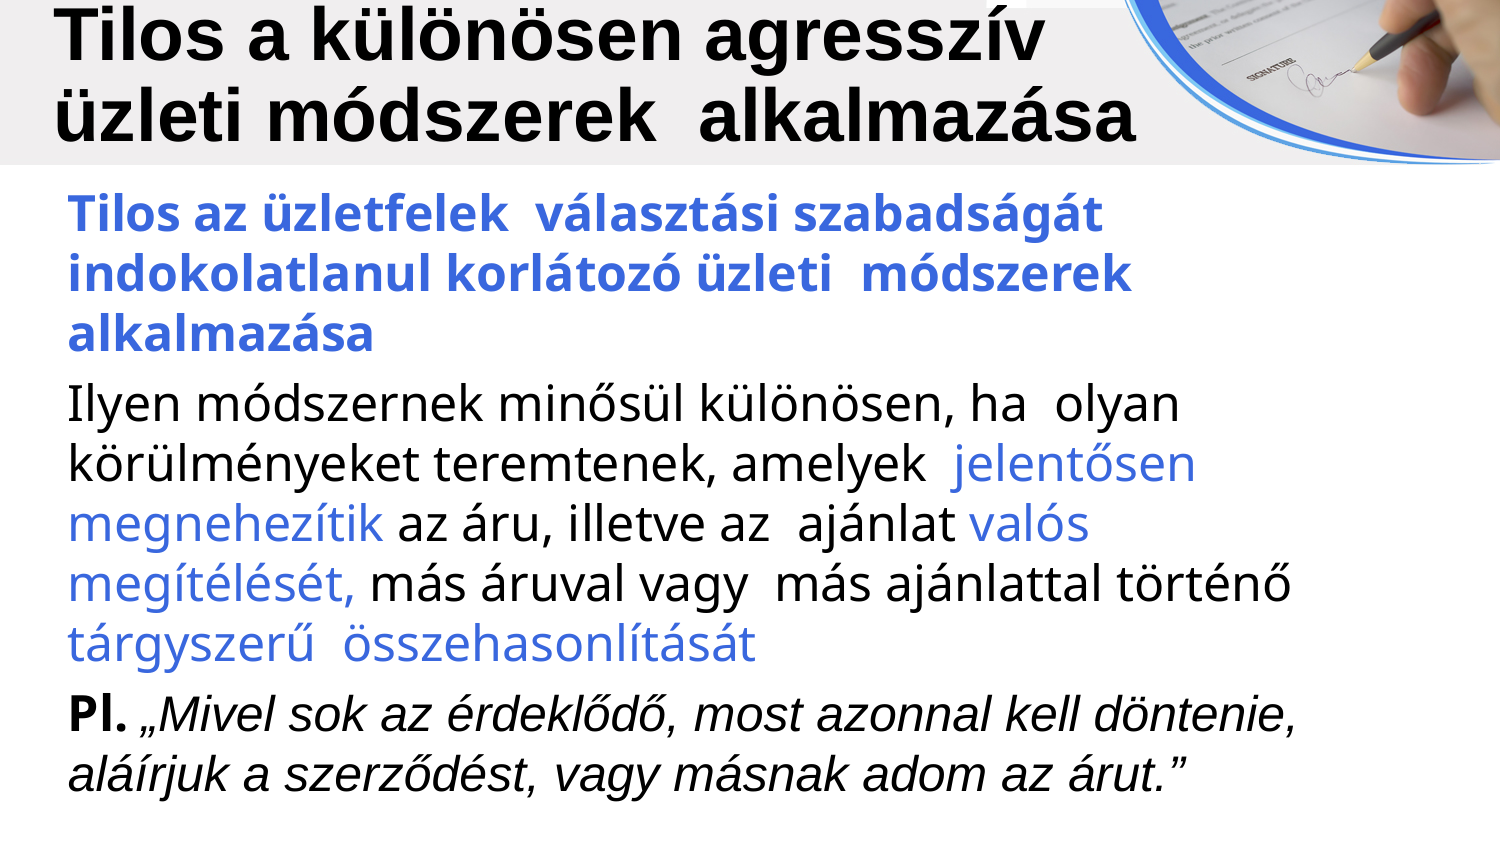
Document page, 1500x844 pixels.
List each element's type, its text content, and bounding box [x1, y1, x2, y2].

picture [0, 0, 1500, 844]
list Tilos a különösen agresszív üzleti módszerek alkalmazása [38, 20, 1462, 134]
list Tilos az üzletfelek választási szabadságát indokolatlanul korlátozó üzleti módszerek alkalmazása Ilyen módszernek minősül különösen, ha olyan körülményeket teremtenek, amelyek jelentősen megnehezítik az áru, illetve az ajánlat valós megítélését, más áruval vagy más ajánlattal történő tárgyszerű összehasonlítását Pl. „Mivel sok az érdeklődő, most azonnal kell döntenie, aláírjuk a szerződést, vagy másnak adom az árut.” [53, 173, 1365, 765]
